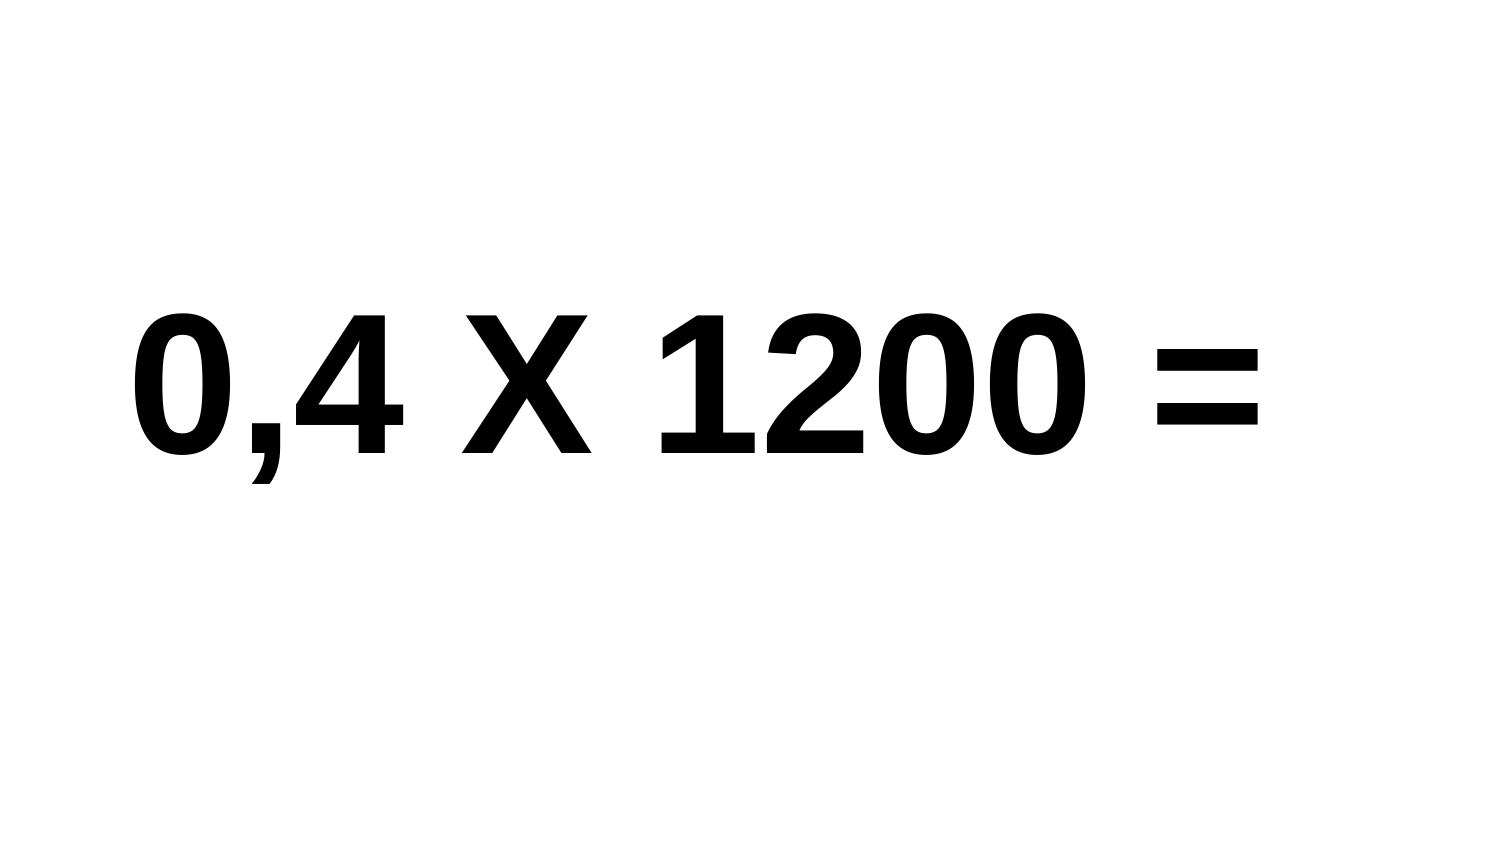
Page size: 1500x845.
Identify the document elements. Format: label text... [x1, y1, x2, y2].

text_box 0,4 X 1200 = [112, 318, 1388, 509]
